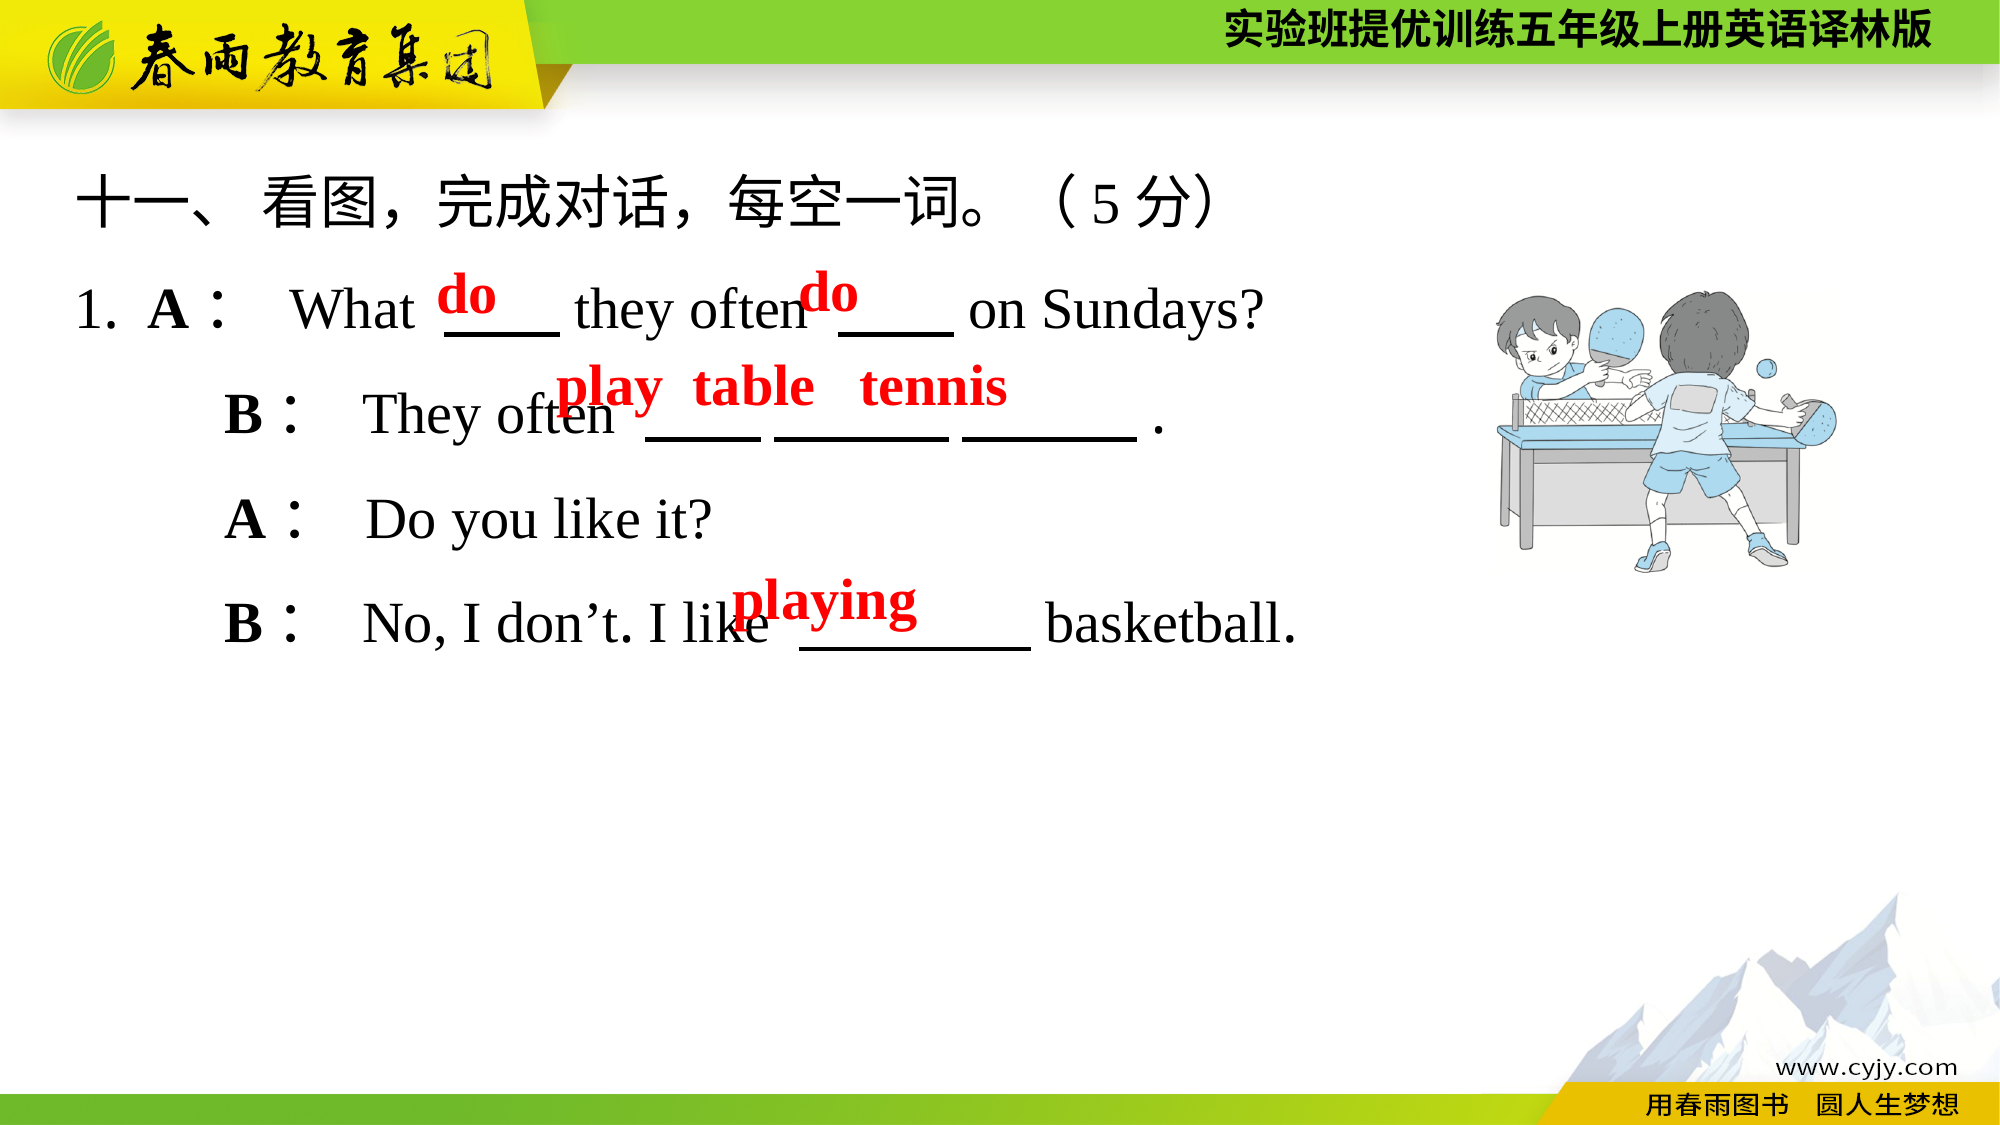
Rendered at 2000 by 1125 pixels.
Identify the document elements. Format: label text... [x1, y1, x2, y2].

text_box play table tennis [541, 340, 1024, 425]
text_box playing [717, 553, 933, 639]
text_box do [421, 247, 514, 333]
text_box do [783, 245, 876, 331]
list 十一、 看图，完成对话，每空一词。（5分） 1. A： What they often on Sundays? B： They often . A： Do you like it? B： No, I don’t. I like basketball. [59, 122, 1944, 668]
picture [0, 0, 2000, 1125]
